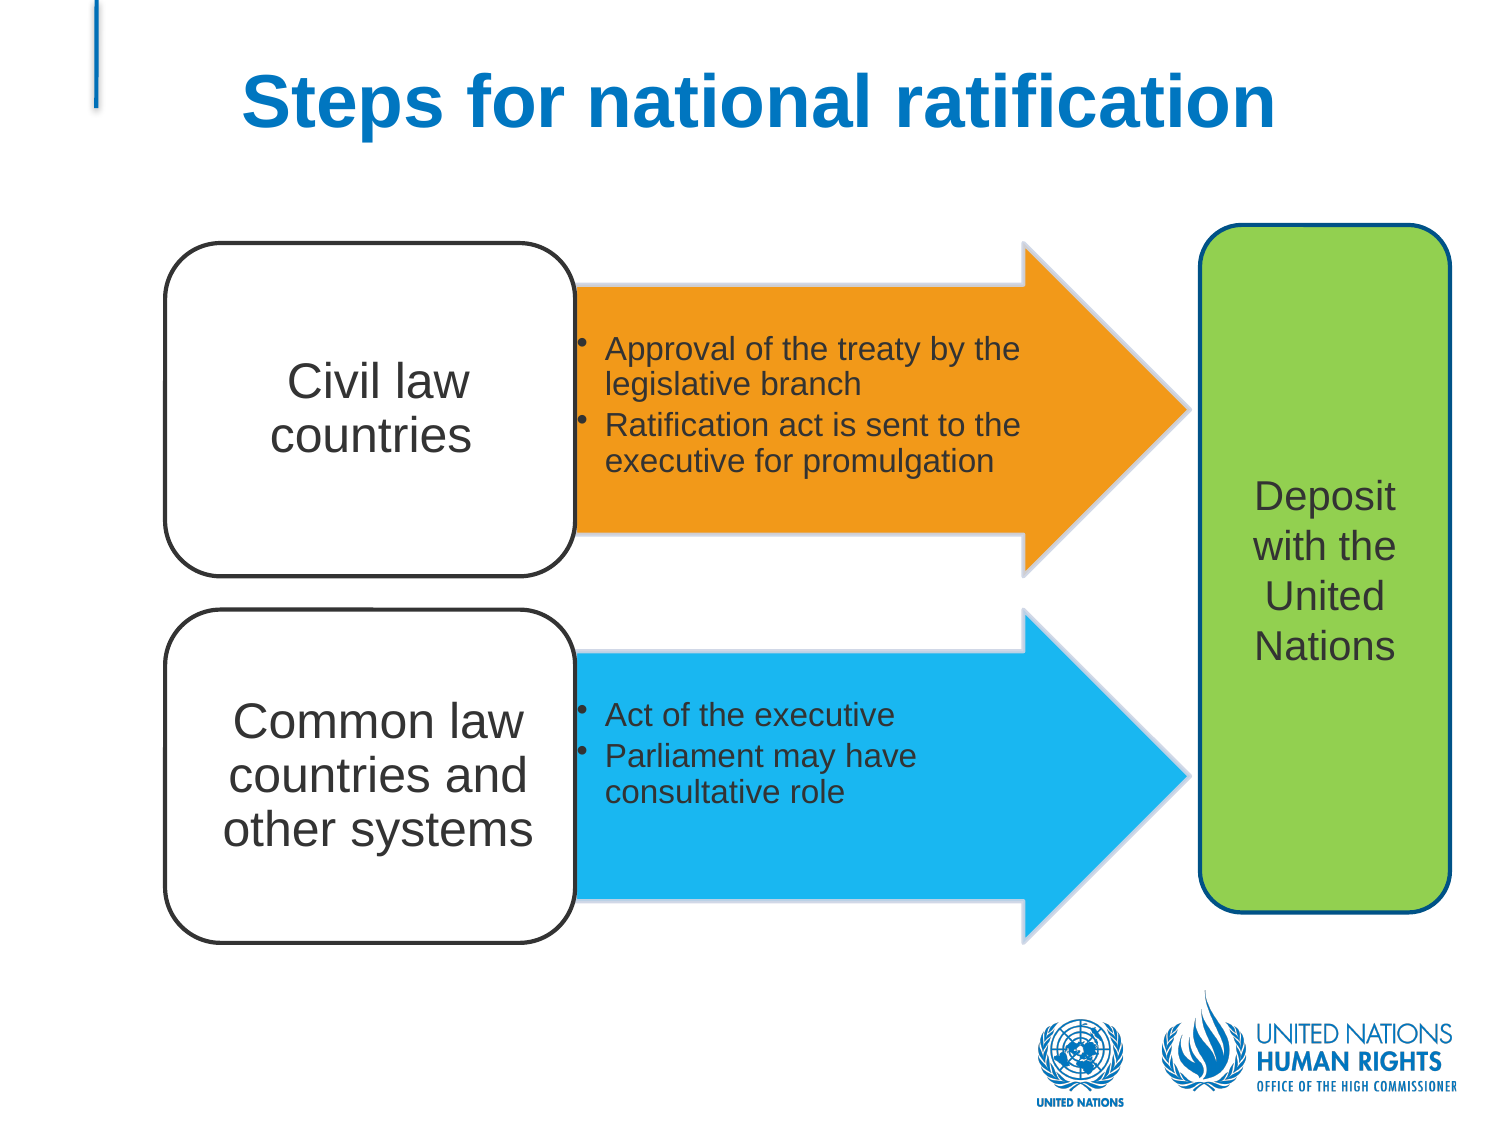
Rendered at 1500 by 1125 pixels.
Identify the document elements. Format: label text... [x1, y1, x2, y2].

picture [1037, 990, 1457, 1107]
text_box Deposit with the United Nations [1197, 222, 1453, 915]
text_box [164, 242, 1191, 944]
title Steps for national ratification [42, 45, 1478, 224]
